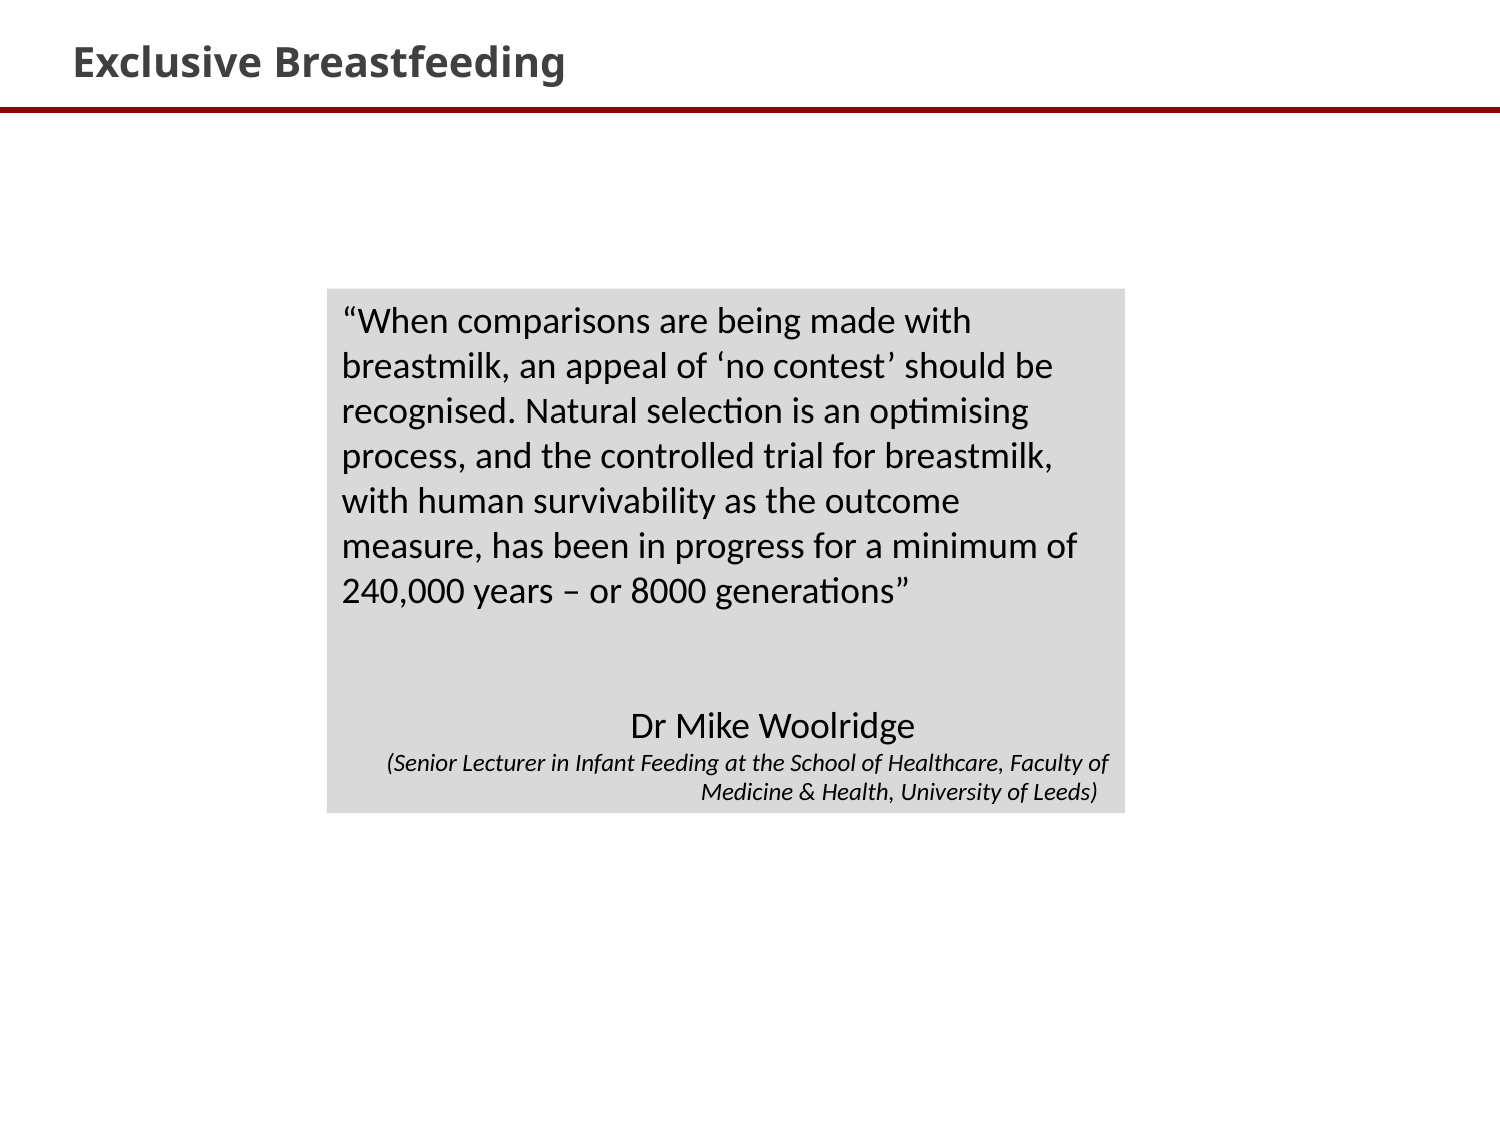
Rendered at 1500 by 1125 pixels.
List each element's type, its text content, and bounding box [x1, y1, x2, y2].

text_box “When comparisons are being made with breastmilk, an appeal of ‘no contest’ should be recognised. Natural selection is an optimising process, and the controlled trial for breastmilk, with human survivability as the outcome measure, has been in progress for a minimum of 240,000 years – or 8000 generations” Dr Mike Woolridge (Senior Lecturer in Infant Feeding at the School of Healthcare, Faculty of Medicine & Health, University of Leeds) [326, 288, 1125, 814]
title Exclusive Breastfeeding [57, 23, 1408, 99]
